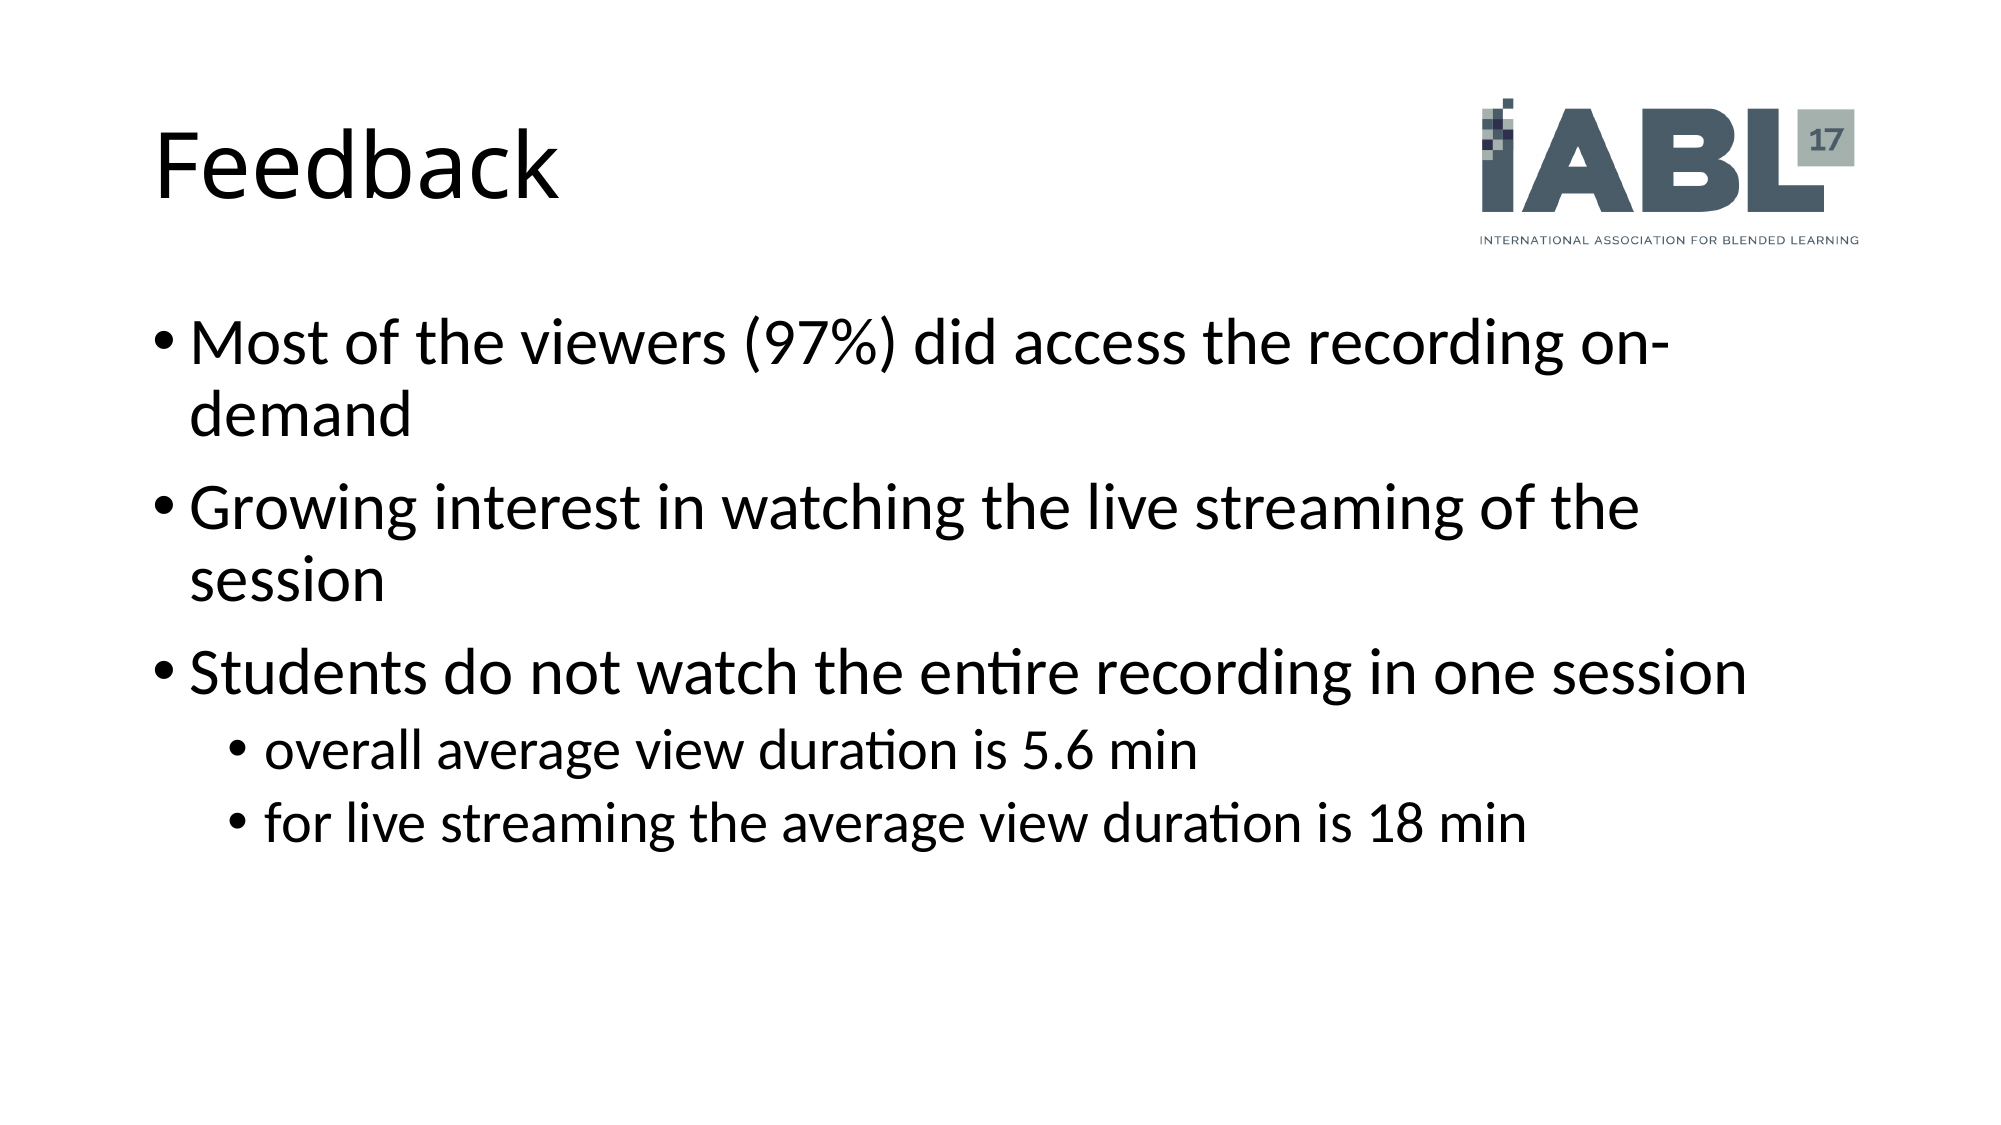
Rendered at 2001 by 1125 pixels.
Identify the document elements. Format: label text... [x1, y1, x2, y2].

list Most of the viewers (97%) did access the recording on-demand Growing interest in watching the live streaming of the session Students do not watch the entire recording in one session overall average view duration is 5.6 min for live streaming the average view duration is 18 min [137, 299, 1863, 1014]
title Feedback [137, 59, 1863, 278]
